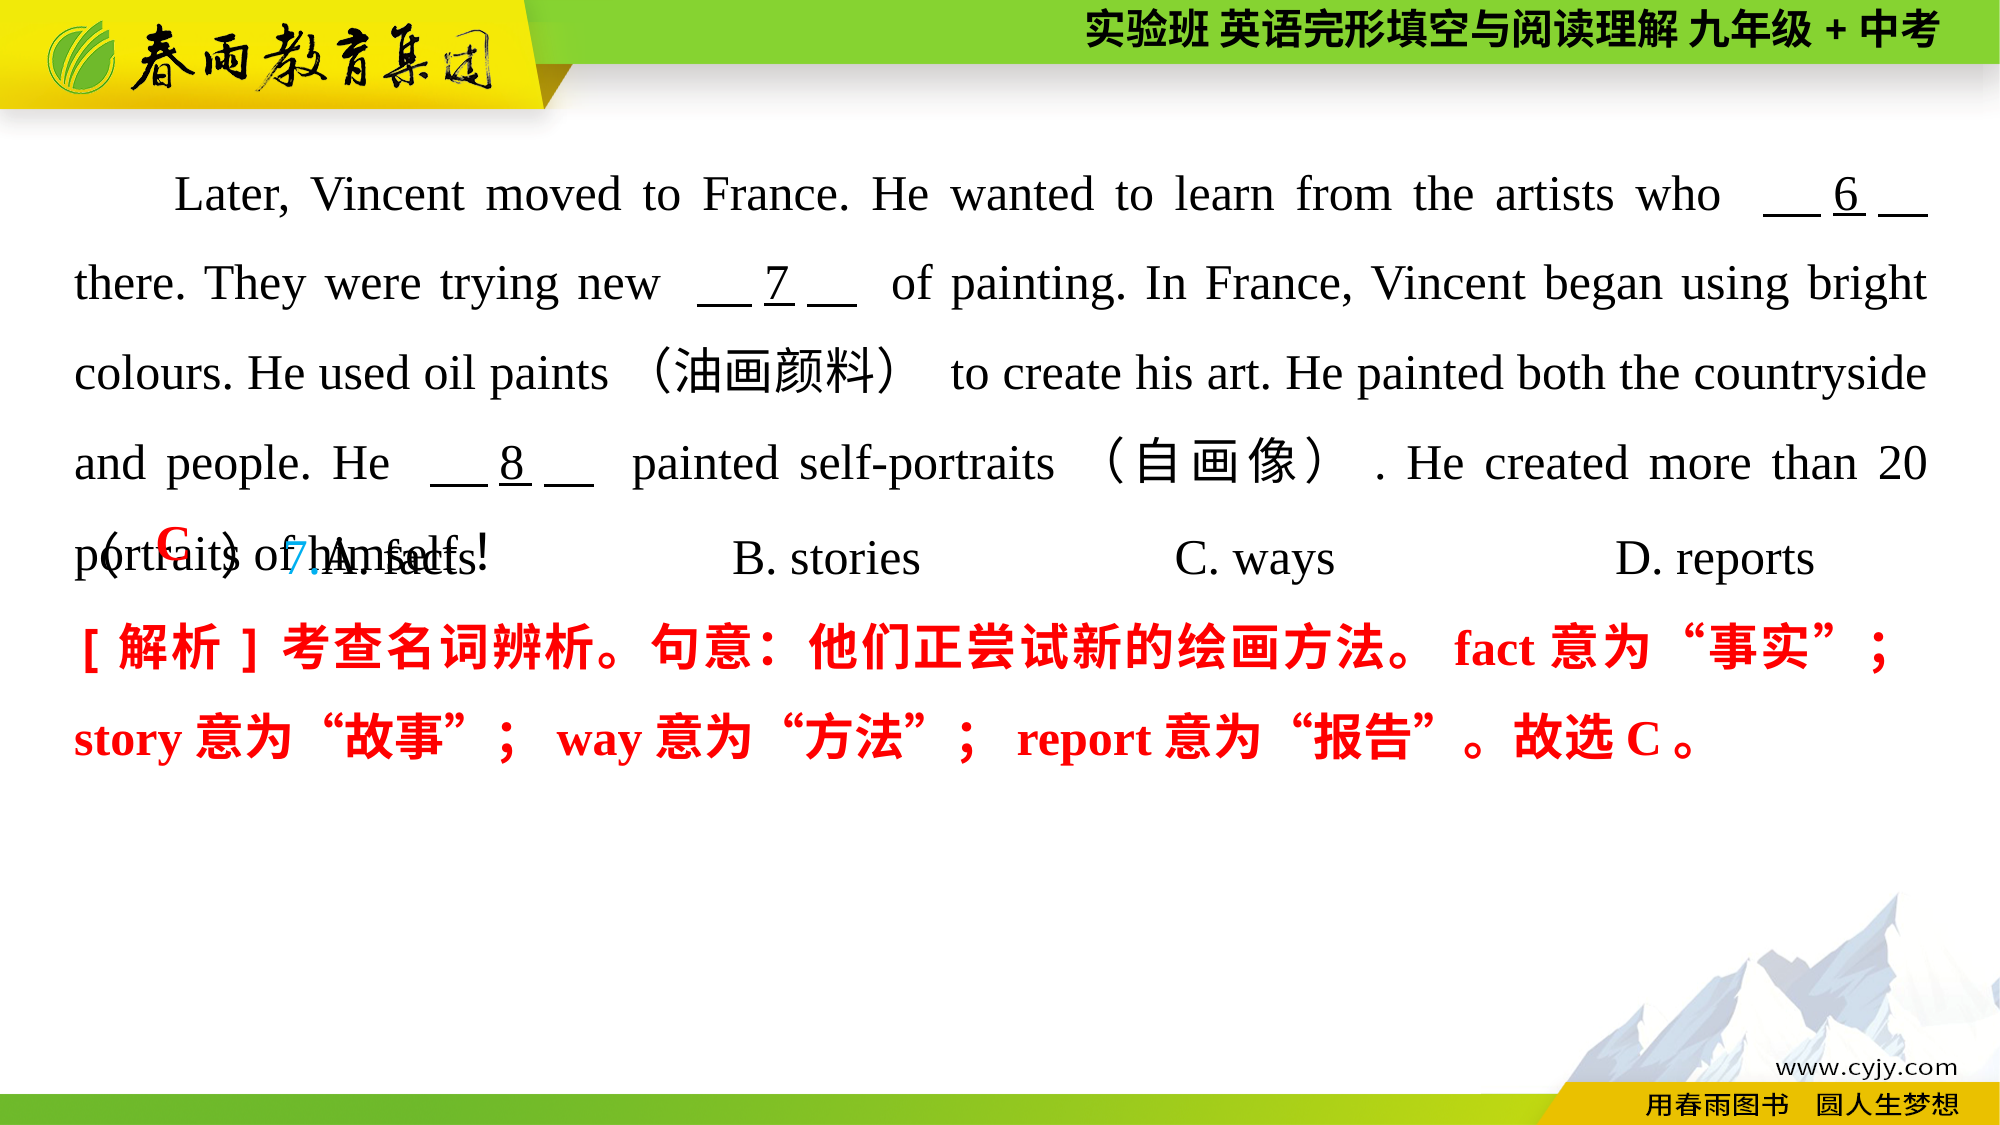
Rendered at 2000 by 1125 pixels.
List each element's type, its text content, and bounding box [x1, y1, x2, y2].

text_box [解析]考查名词辨析。句意：他们正尝试新的绘画方法。fact意为“事实”；story意为“故事”；way意为“方法”；report意为“报告”。故选C。 [59, 593, 1944, 774]
text_box （ ）7.A. facts B. stories C. ways D. reports [56, 487, 1944, 593]
list Later, Vincent moved to France. He wanted to learn from the artists who 6 there. They were trying new 7 of painting. In France, Vincent began using bright colours. He used oil paints（油画颜料） to create his art. He painted both the countryside and people. He 8 painted self-portraits（自画像）. He created more than 20 portraits of himself！ [59, 122, 1944, 487]
text_box C [140, 503, 207, 579]
picture [0, 0, 2000, 1125]
